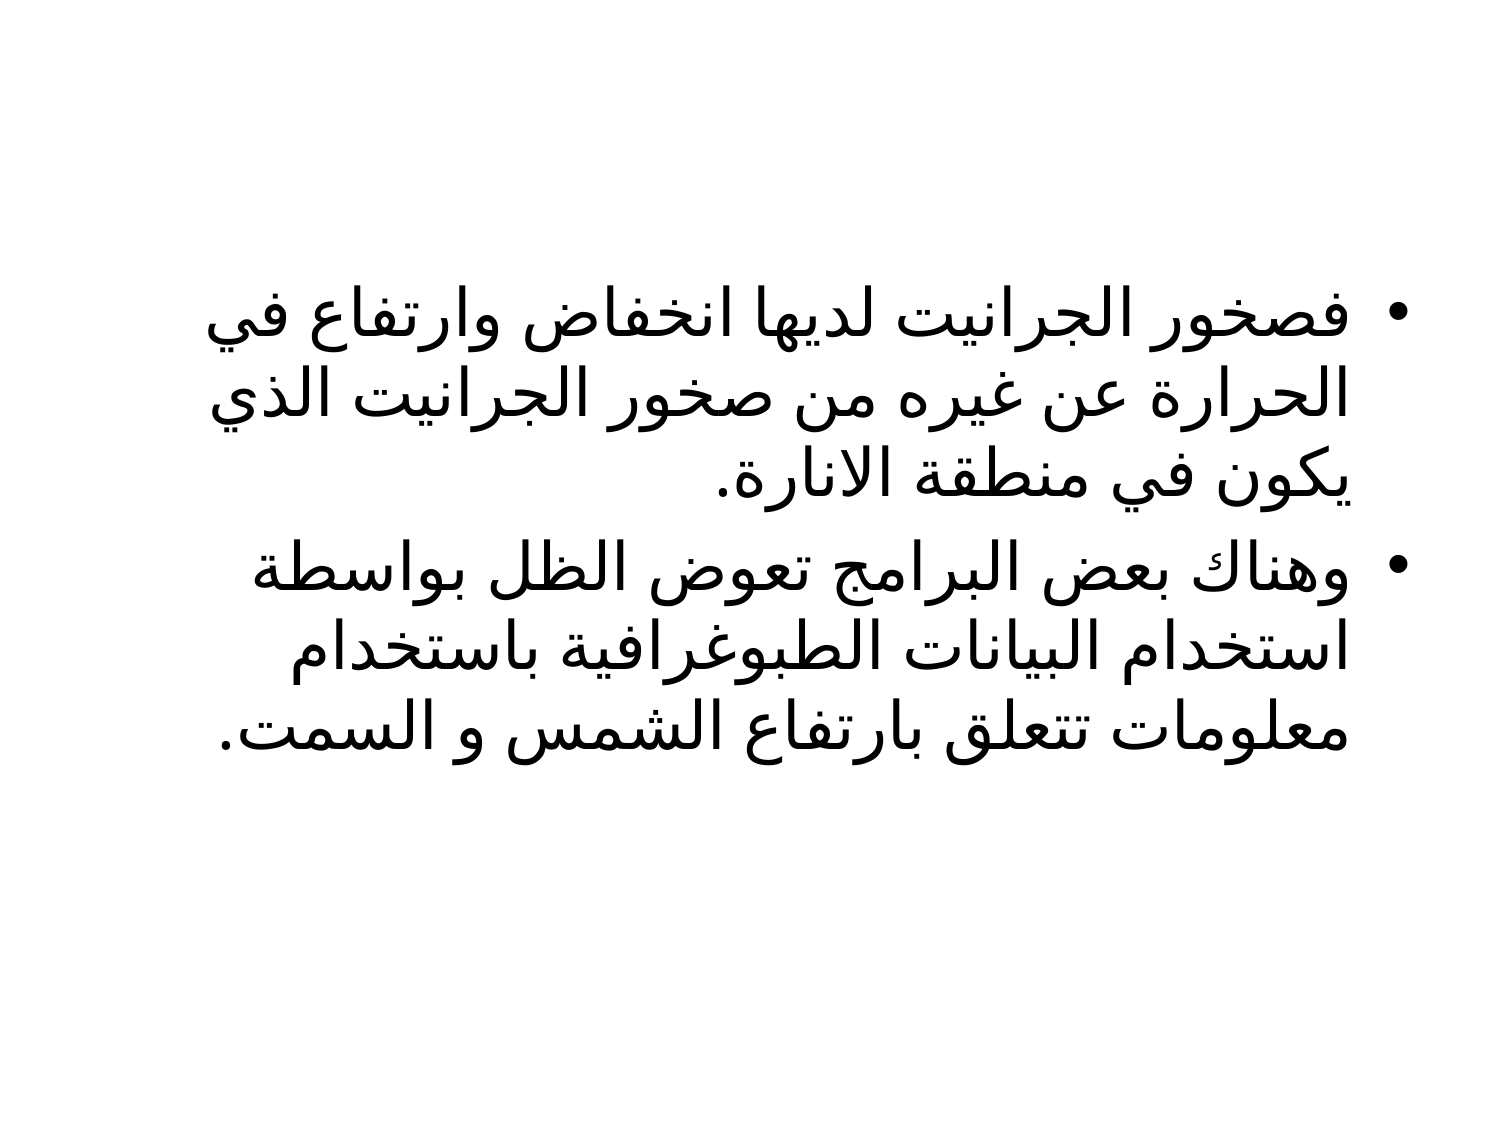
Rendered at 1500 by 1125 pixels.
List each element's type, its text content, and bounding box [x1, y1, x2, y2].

list فصخور الجرانيت لديها انخفاض وارتفاع في الحرارة عن غيره من صخور الجرانيت الذي يكون في منطقة الانارة. وهناك بعض البرامج تعوض الظل بواسطة استخدام البيانات الطبوغرافية باستخدام معلومات تتعلق بارتفاع الشمس و السمت. [75, 262, 1425, 1005]
